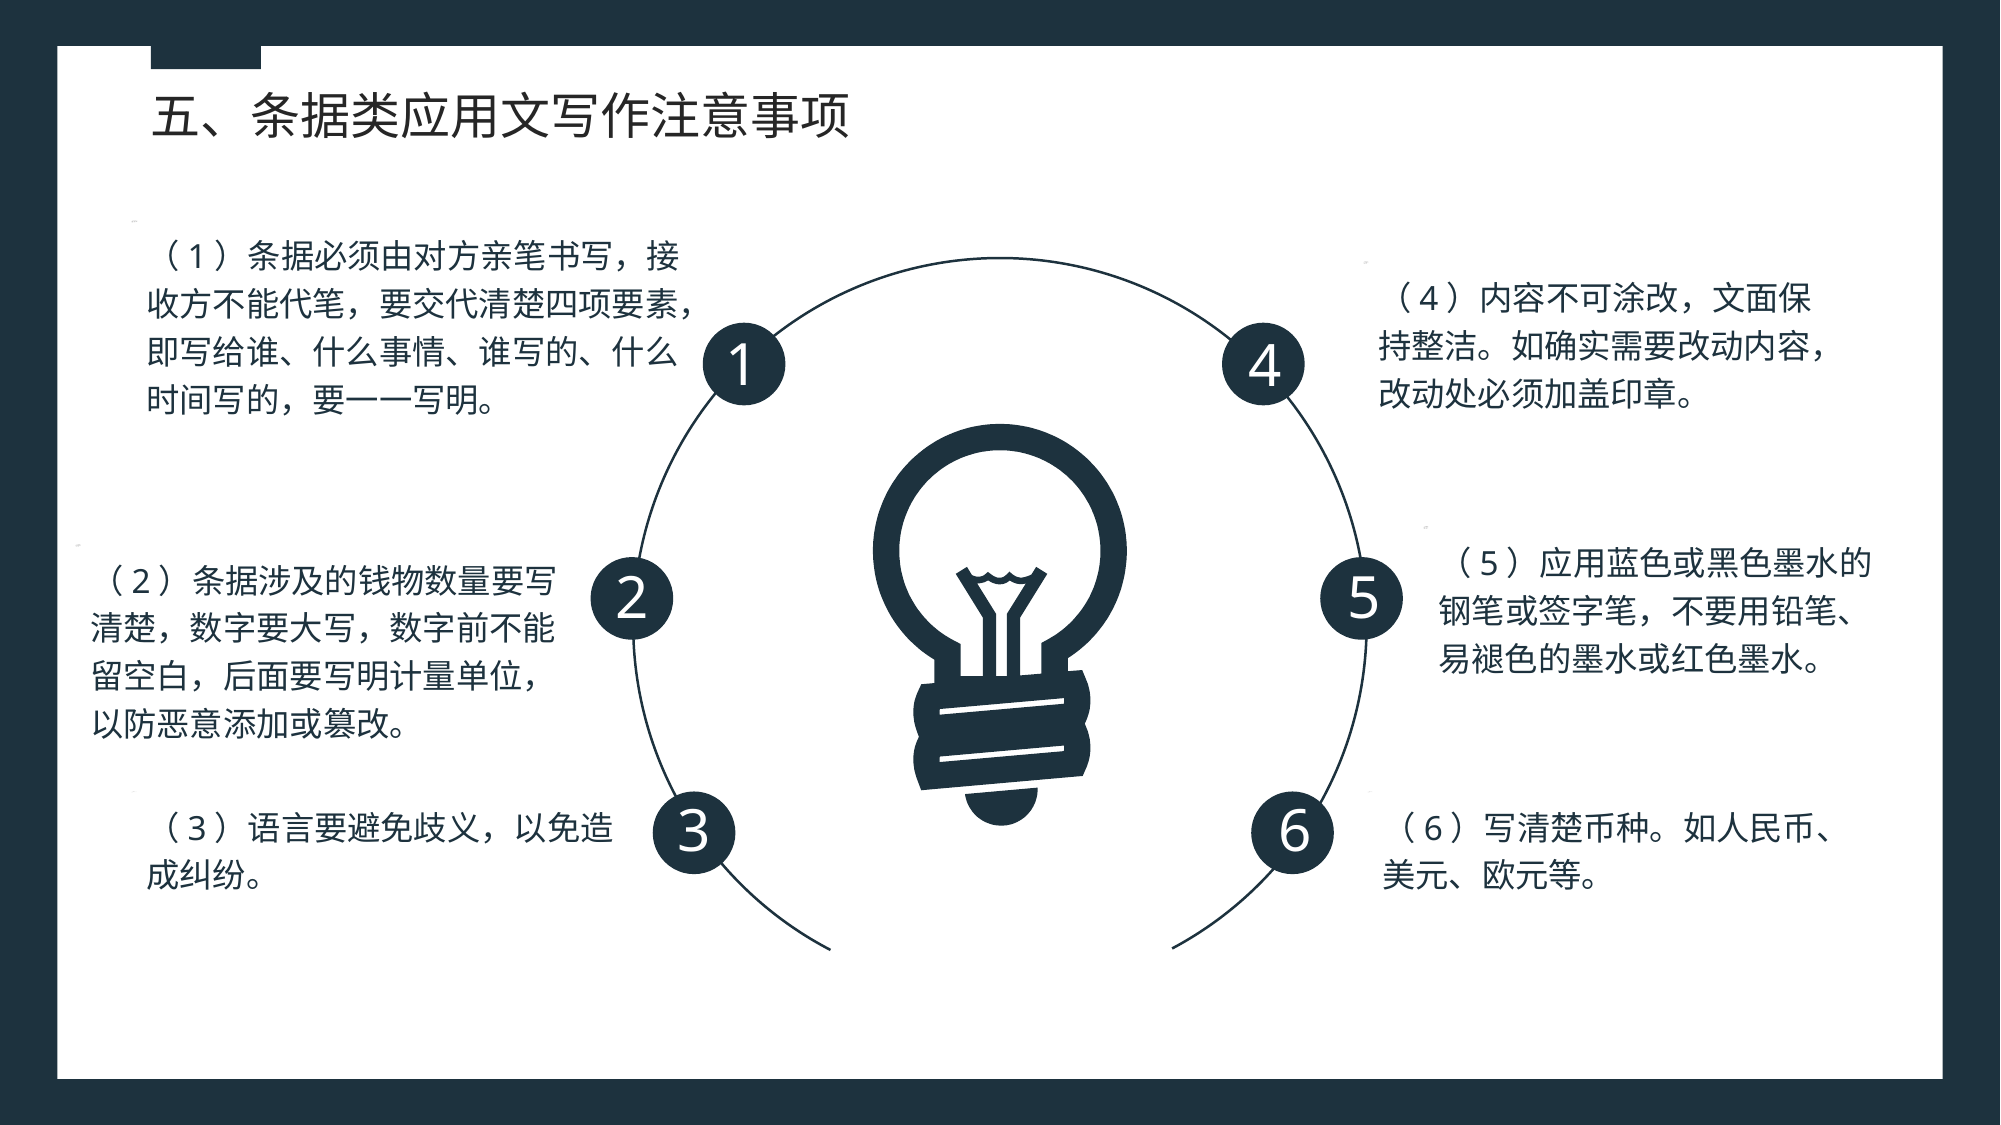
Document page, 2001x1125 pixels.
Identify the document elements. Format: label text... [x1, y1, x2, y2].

text_box （2）条据涉及的钱物数量要写清楚，数字要大写，数字前不能留空白，后面要写明计量单位，以防恶意添加或篡改。 [75, 544, 576, 751]
text_box [872, 423, 1127, 791]
text_box （3）语言要避免歧义，以免造成纠纷。 [131, 791, 632, 902]
text_box （4）内容不可涂改，文面保持整洁。如确实需要改动内容，改动处必须加盖印章。 [1363, 262, 1857, 421]
text_box 5 [1295, 552, 1423, 638]
text_box [1327, 641, 1369, 785]
text_box 1 [705, 319, 811, 405]
text_box [638, 427, 694, 552]
text_box （6）写清楚币种。如人民币、美元、欧元等。 [1367, 791, 1862, 902]
text_box [793, 255, 1208, 320]
text_box [1170, 871, 1274, 952]
text_box （1）条据必须由对方亲笔书写，接收方不能代笔，要交代清楚四项要素，即写给谁、什么事情、谁写的、什么时间写的，要一一写明。 [131, 220, 705, 427]
text_box 3 [625, 785, 763, 871]
text_box [631, 641, 673, 785]
text_box [965, 787, 1038, 826]
text_box 2 [576, 552, 701, 638]
text_box [1274, 871, 1311, 876]
text_box （5）应用蓝色或黑色墨水的钢笔或签字笔，不要用铅笔、易褪色的墨水或红色墨水。 [1423, 526, 1917, 686]
text_box [1291, 406, 1362, 552]
text_box 6 [1226, 785, 1364, 871]
text_box [675, 871, 713, 876]
text_box [725, 871, 833, 953]
text_box 五、条据类应用文写作注意事项 [150, 77, 951, 152]
text_box 4 [1196, 320, 1334, 406]
